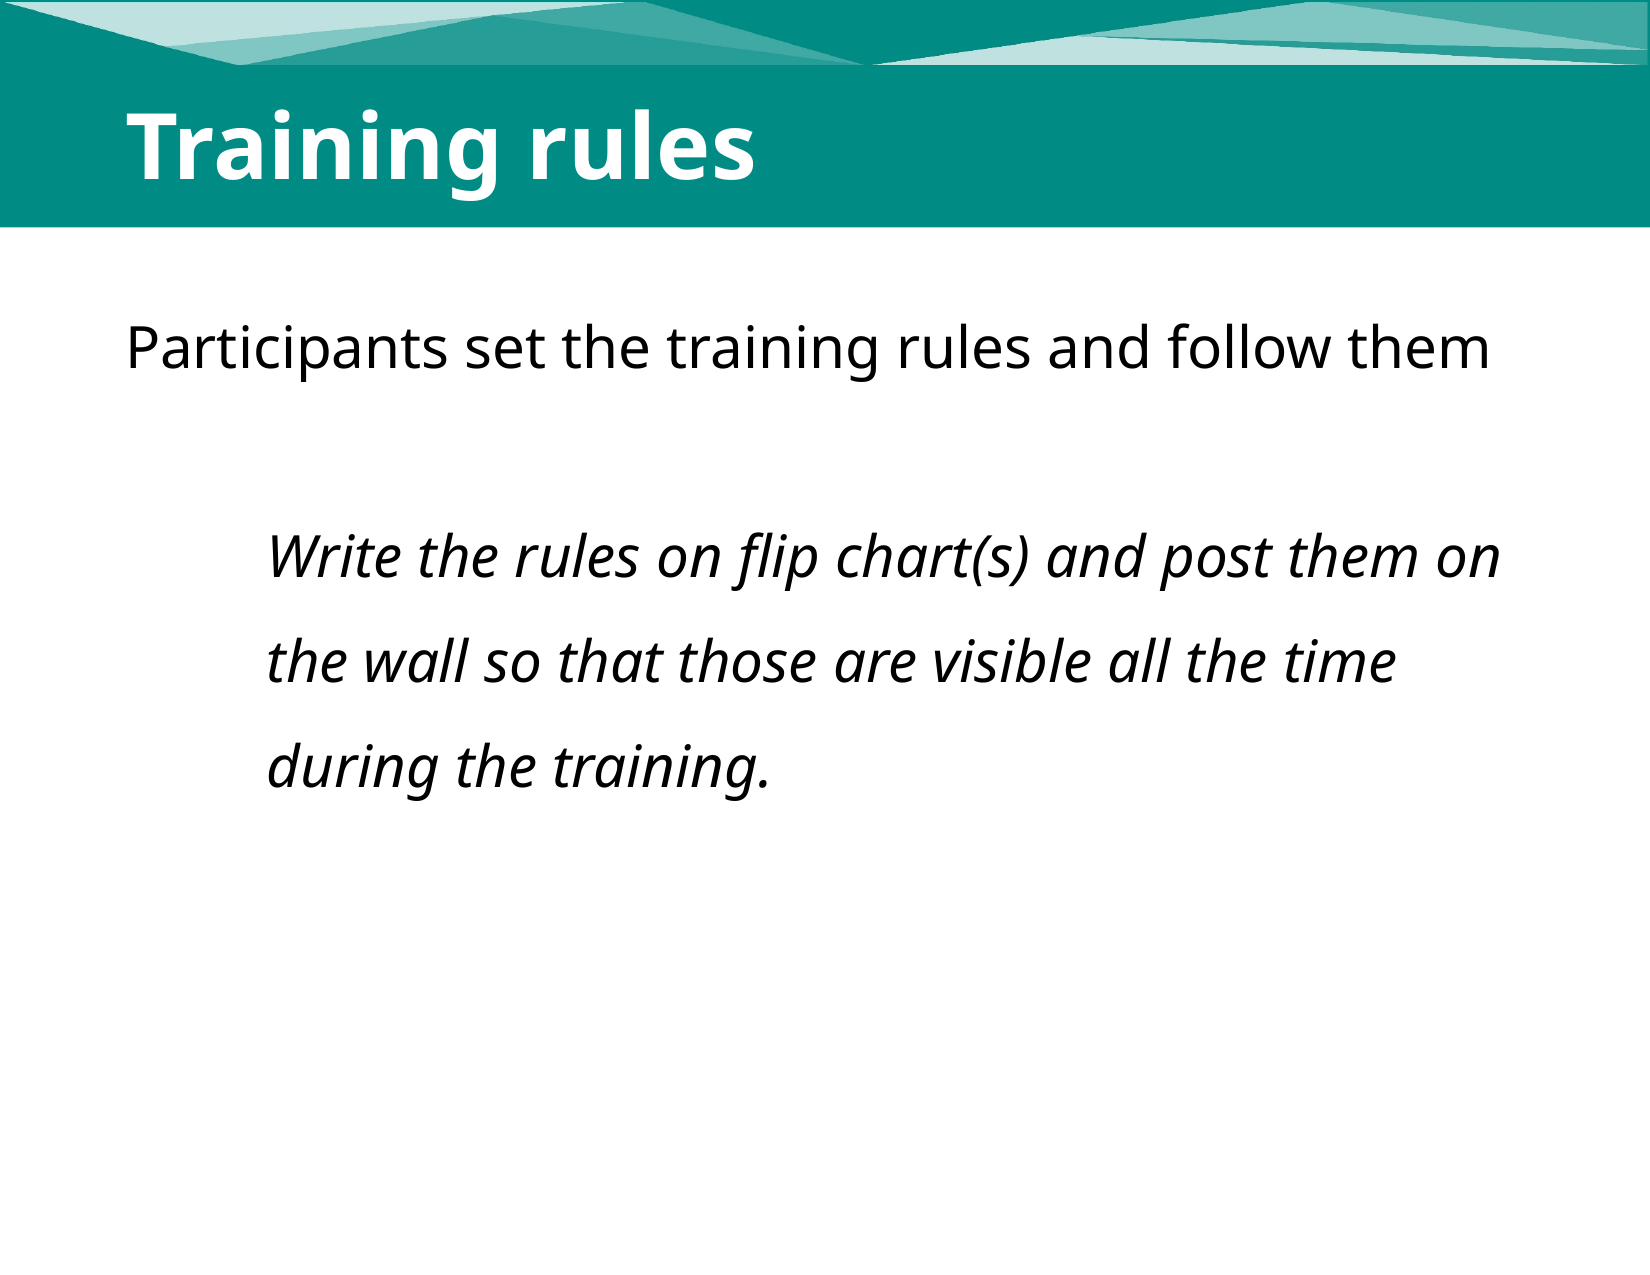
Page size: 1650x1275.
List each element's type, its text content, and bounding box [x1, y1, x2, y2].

picture [0, 1, 1650, 66]
title Training rules [125, 87, 1610, 207]
list Participants set the training rules and follow them Write the rules on flip chart(s) and post them on the wall so that those are visible all the time during the training. [125, 275, 1575, 1025]
